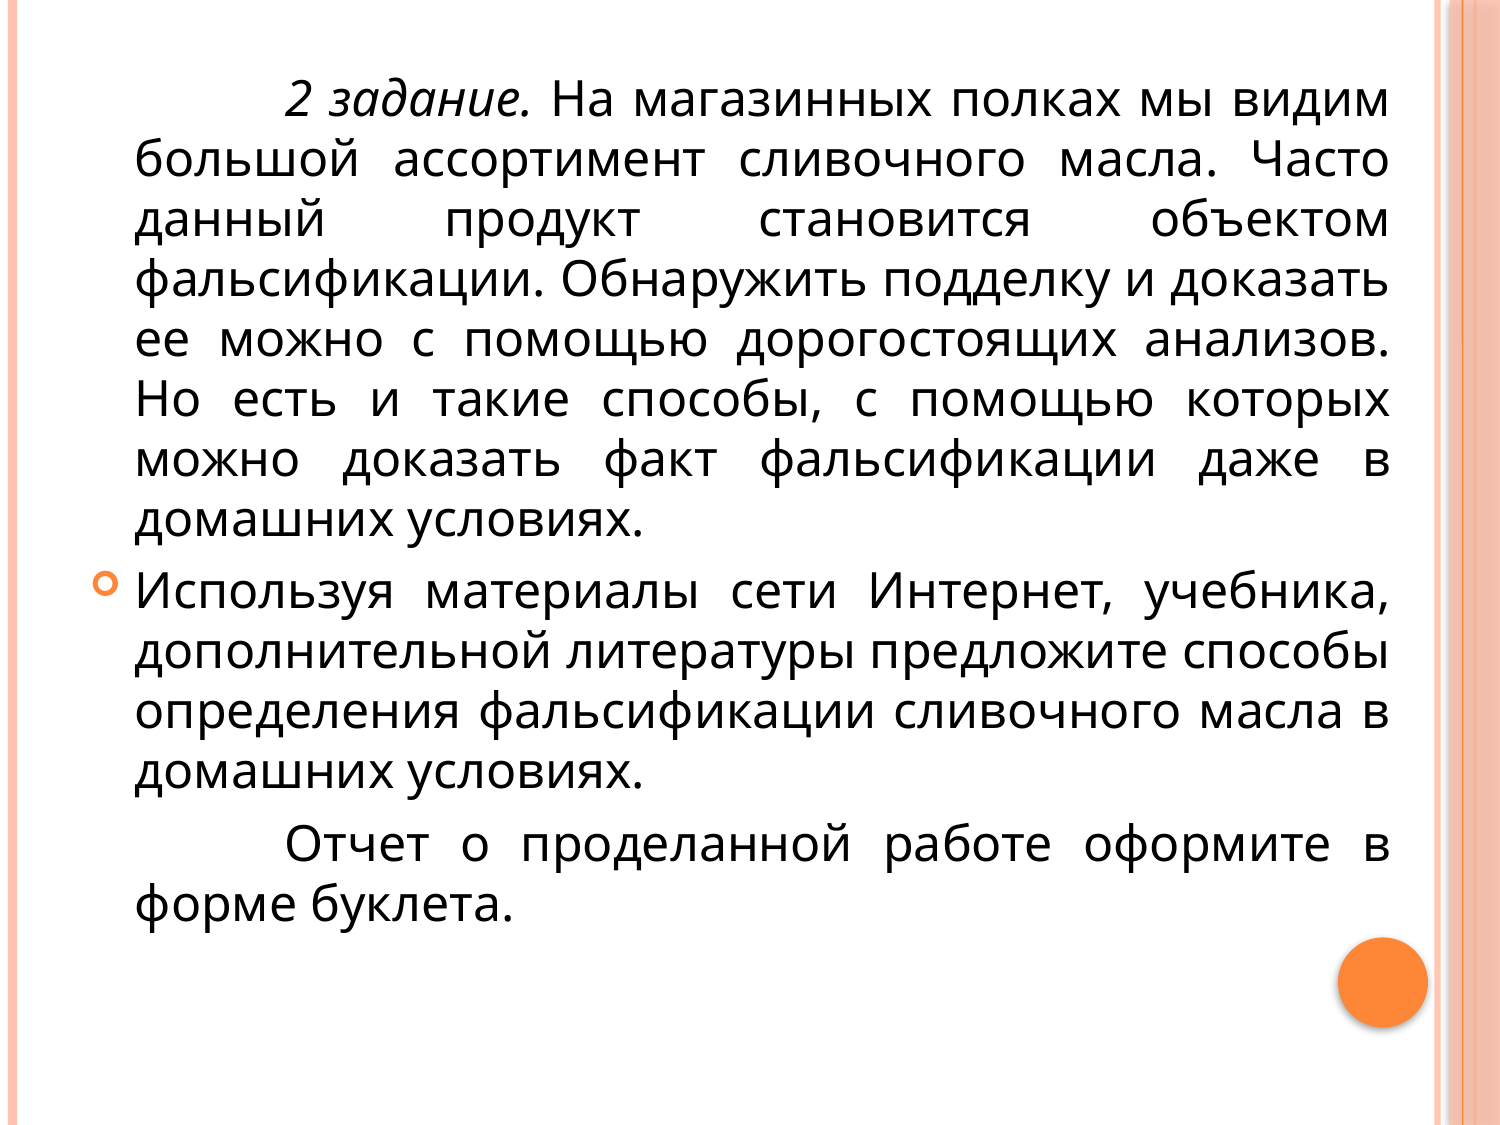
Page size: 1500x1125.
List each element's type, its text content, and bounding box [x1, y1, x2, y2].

list 2 задание. На магазинных полках мы видим большой ассортимент сливочного масла. Часто данный продукт становится объектом фальсификации. Обнаружить подделку и доказать ее можно с помощью дорогостоящих анализов. Но есть и такие способы, с помощью которых можно доказать факт фальсификации даже в домашних условиях. Используя материалы сети Интернет, учебника, дополнительной литературы предложите способы определения фальсификации сливочного масла в домашних условиях. Отчет о проделанной работе оформите в форме буклета. [75, 58, 1407, 1062]
